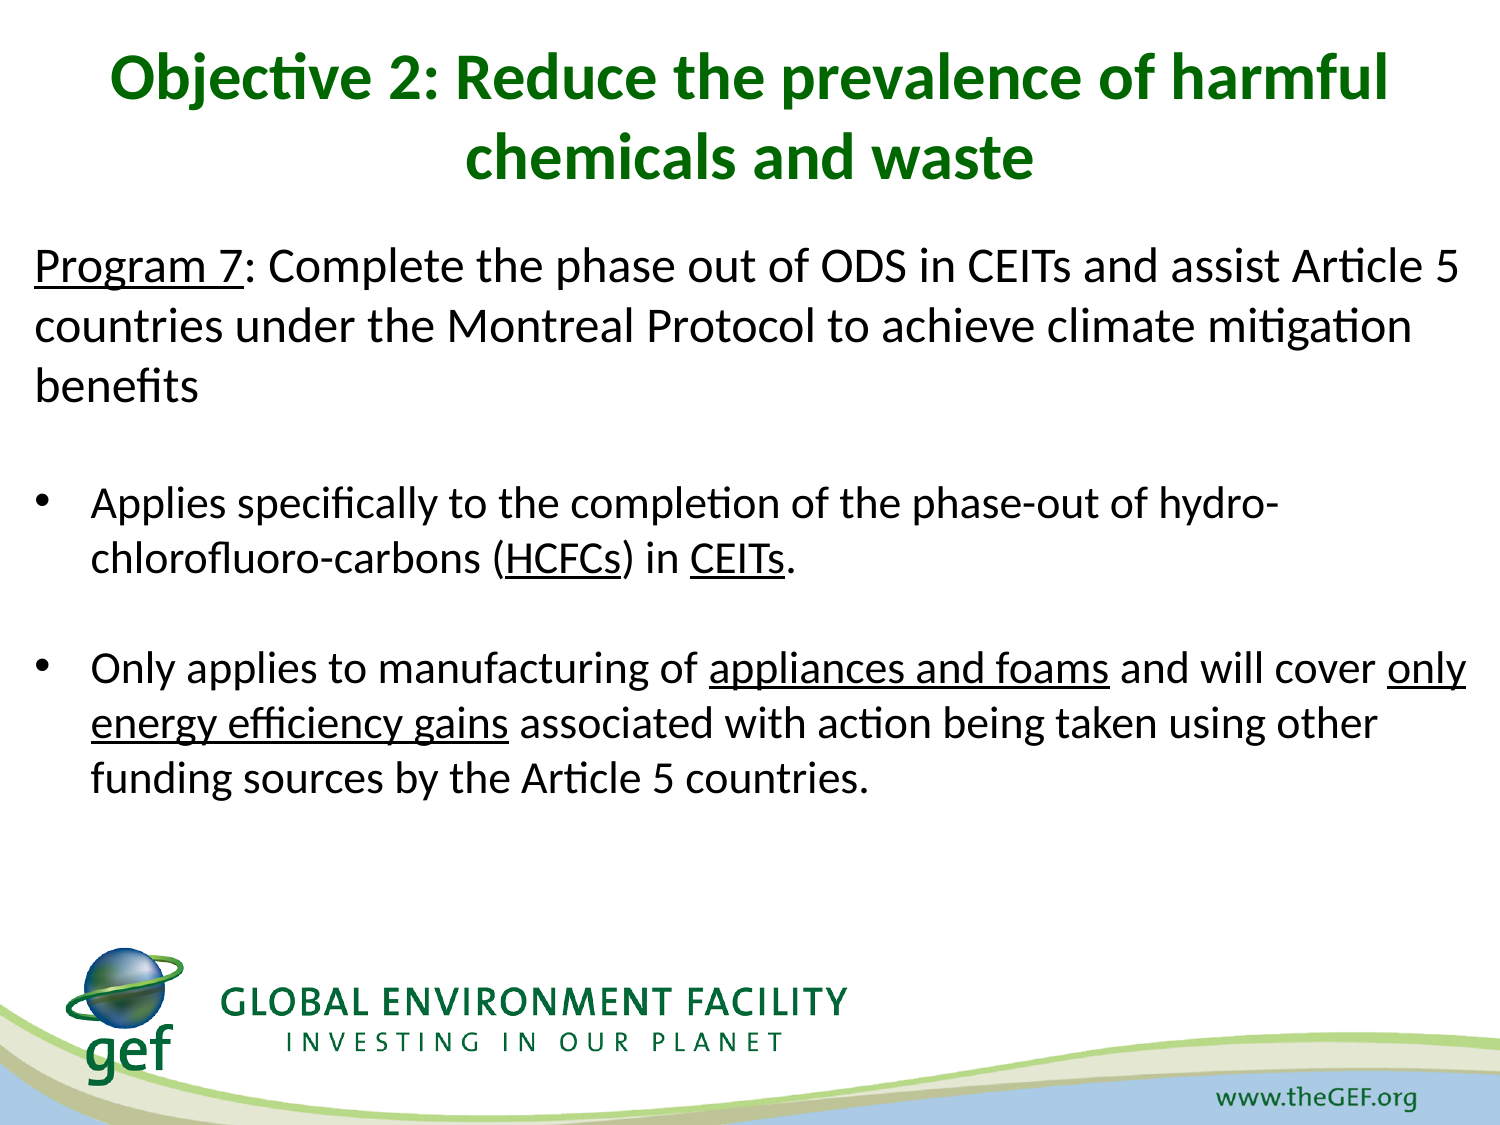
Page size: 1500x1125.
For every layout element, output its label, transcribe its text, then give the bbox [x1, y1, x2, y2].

picture [0, 920, 1500, 1125]
title Objective 2: Reduce the prevalence of harmful chemicals and waste [31, 37, 1470, 188]
text_box Program 7: Complete the phase out of ODS in CEITs and assist Article 5 countries under the Montreal Protocol to achieve climate mitigation benefits Applies specifically to the completion of the phase-out of hydro-chlorofluoro-carbons (HCFCs) in CEITs. Only applies to manufacturing of appliances and foams and will cover only energy efficiency gains associated with action being taken using other funding sources by the Article 5 countries. [19, 224, 1482, 920]
